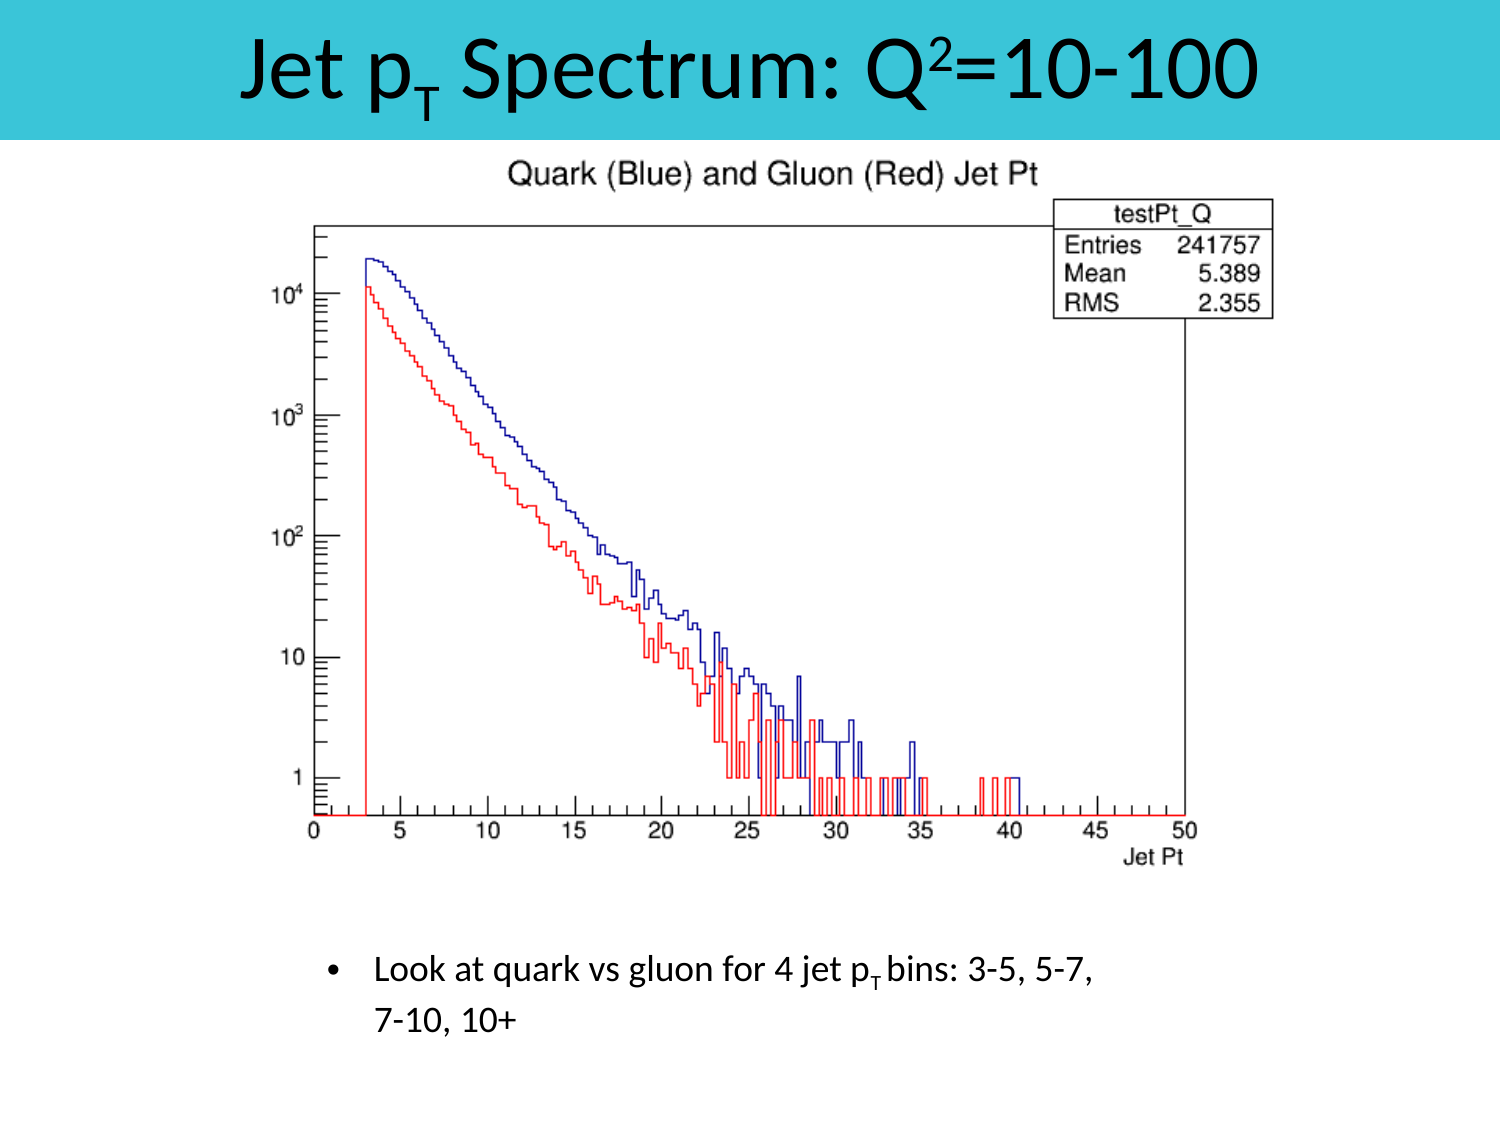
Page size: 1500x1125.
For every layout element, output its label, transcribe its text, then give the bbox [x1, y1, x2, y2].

text_box Look at quark vs gluon for 4 jet pT bins: 3-5, 5-7, 7-10, 10+ [312, 936, 1147, 1047]
picture [206, 152, 1294, 890]
text_box Jet pT Spectrum: Q2=10-100 [0, 0, 1500, 140]
